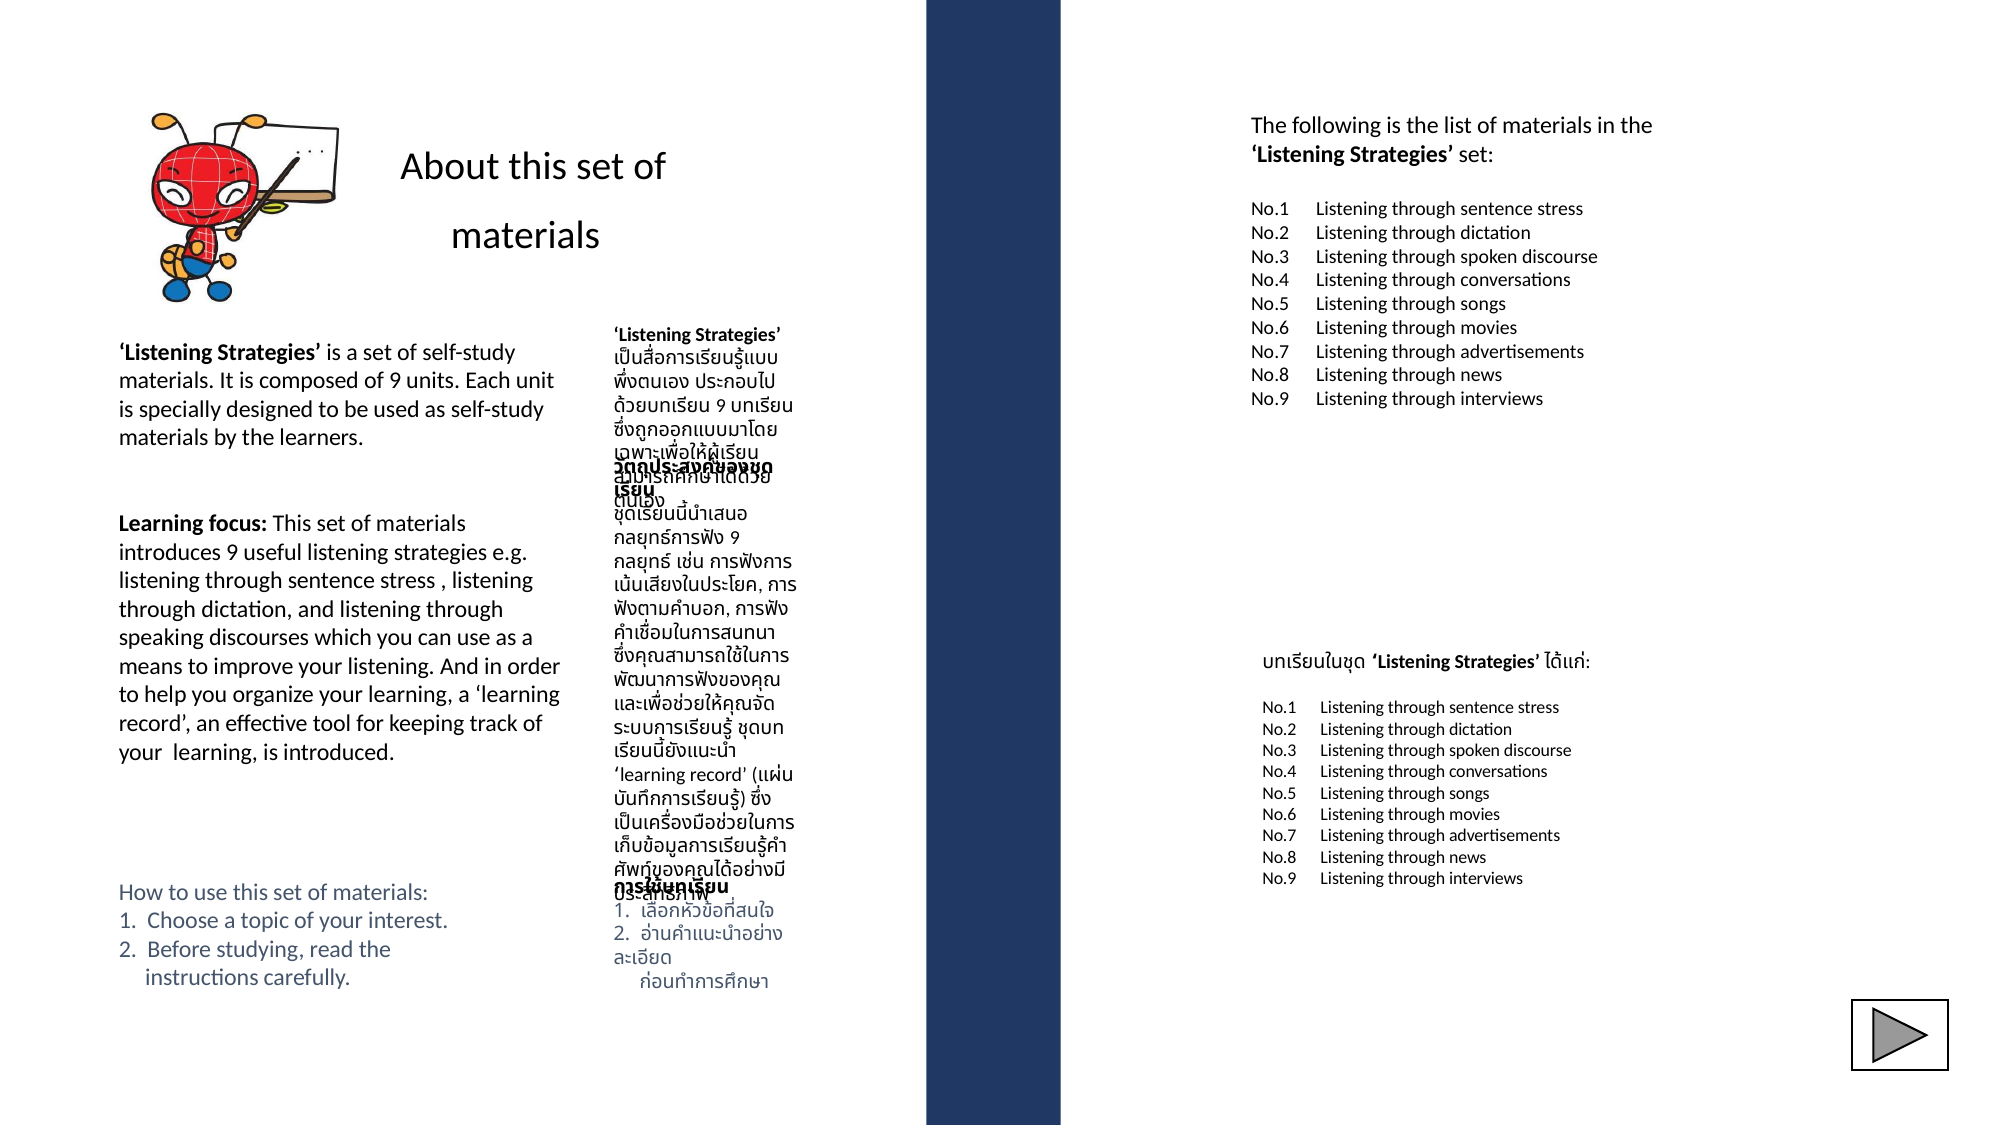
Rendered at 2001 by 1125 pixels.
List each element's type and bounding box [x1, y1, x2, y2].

text_box [925, 0, 1062, 1125]
text_box [0, 0, 925, 1125]
picture [148, 112, 340, 304]
text_box [1851, 999, 1949, 1071]
text_box [1062, 0, 2000, 1125]
